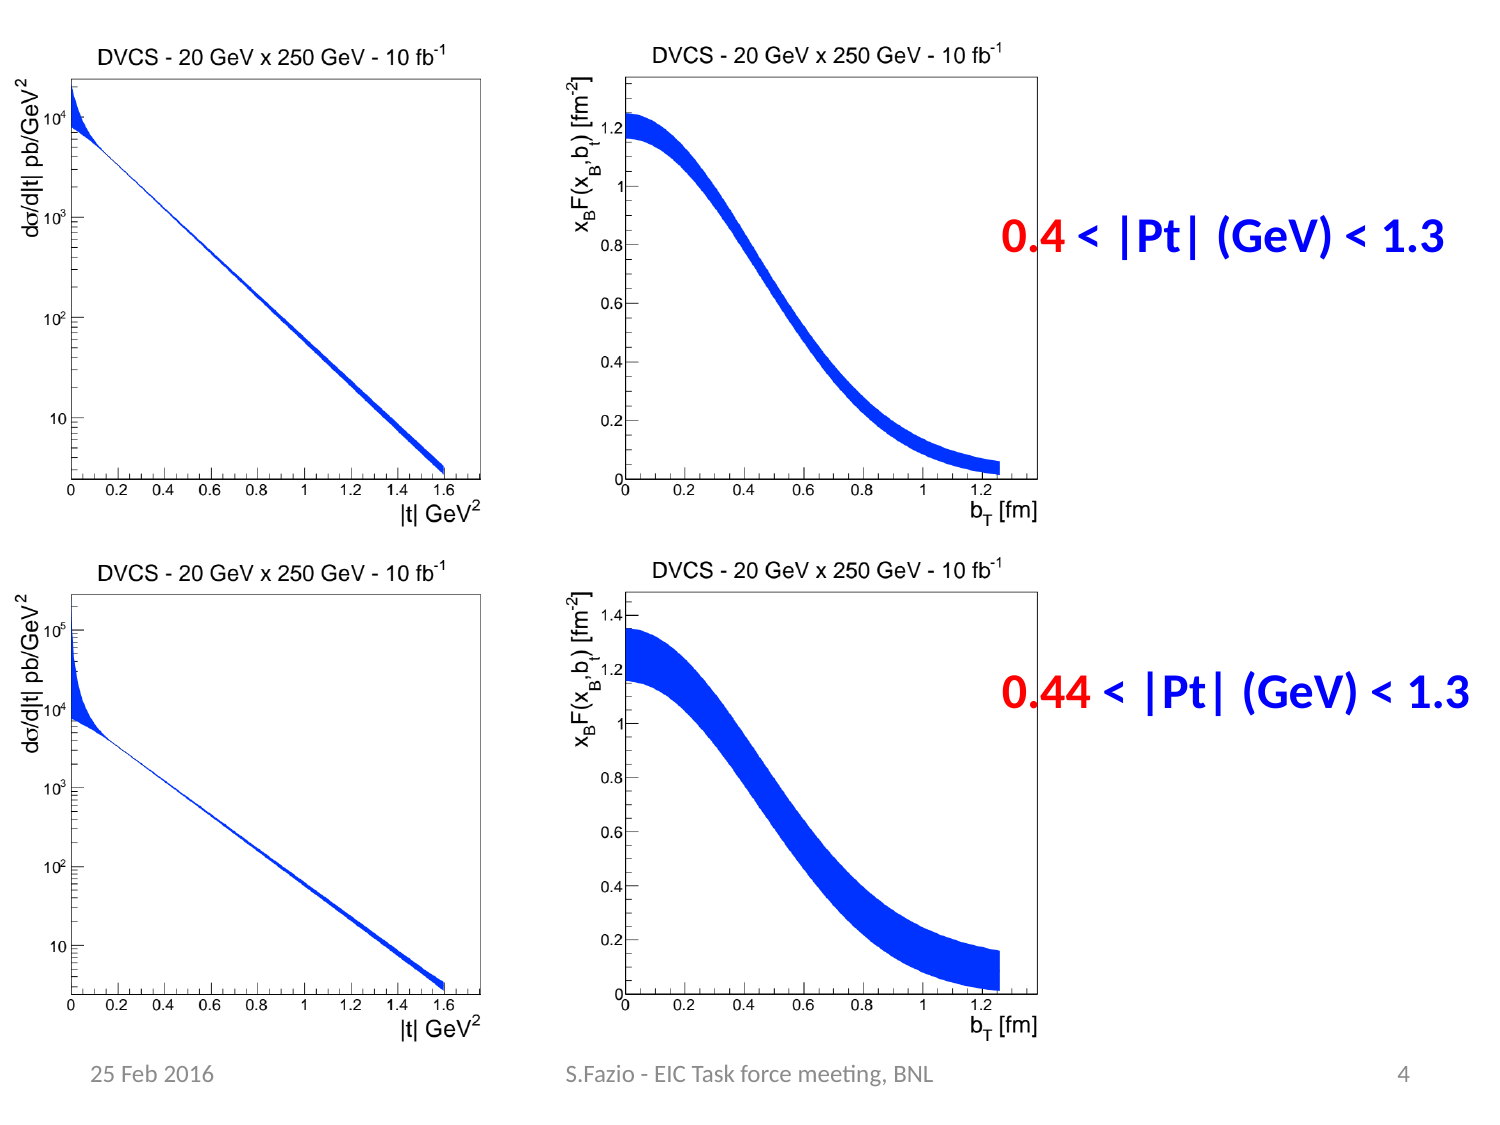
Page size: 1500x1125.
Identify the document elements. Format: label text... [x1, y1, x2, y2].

picture [562, 542, 1089, 1043]
picture [8, 545, 532, 1043]
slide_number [75, 1052, 425, 1103]
slide_number 4 [1074, 1042, 1425, 1103]
picture [562, 26, 1089, 528]
text_box 0.44 < |Pt| (GeV) < 1.3 [1093, 651, 1486, 726]
footer S.Fazio - EIC Task force meeting, BNL [512, 1042, 988, 1103]
picture [8, 29, 532, 528]
text_box 0.4 < |Pt| (GeV) < 1.3 [1093, 194, 1460, 270]
